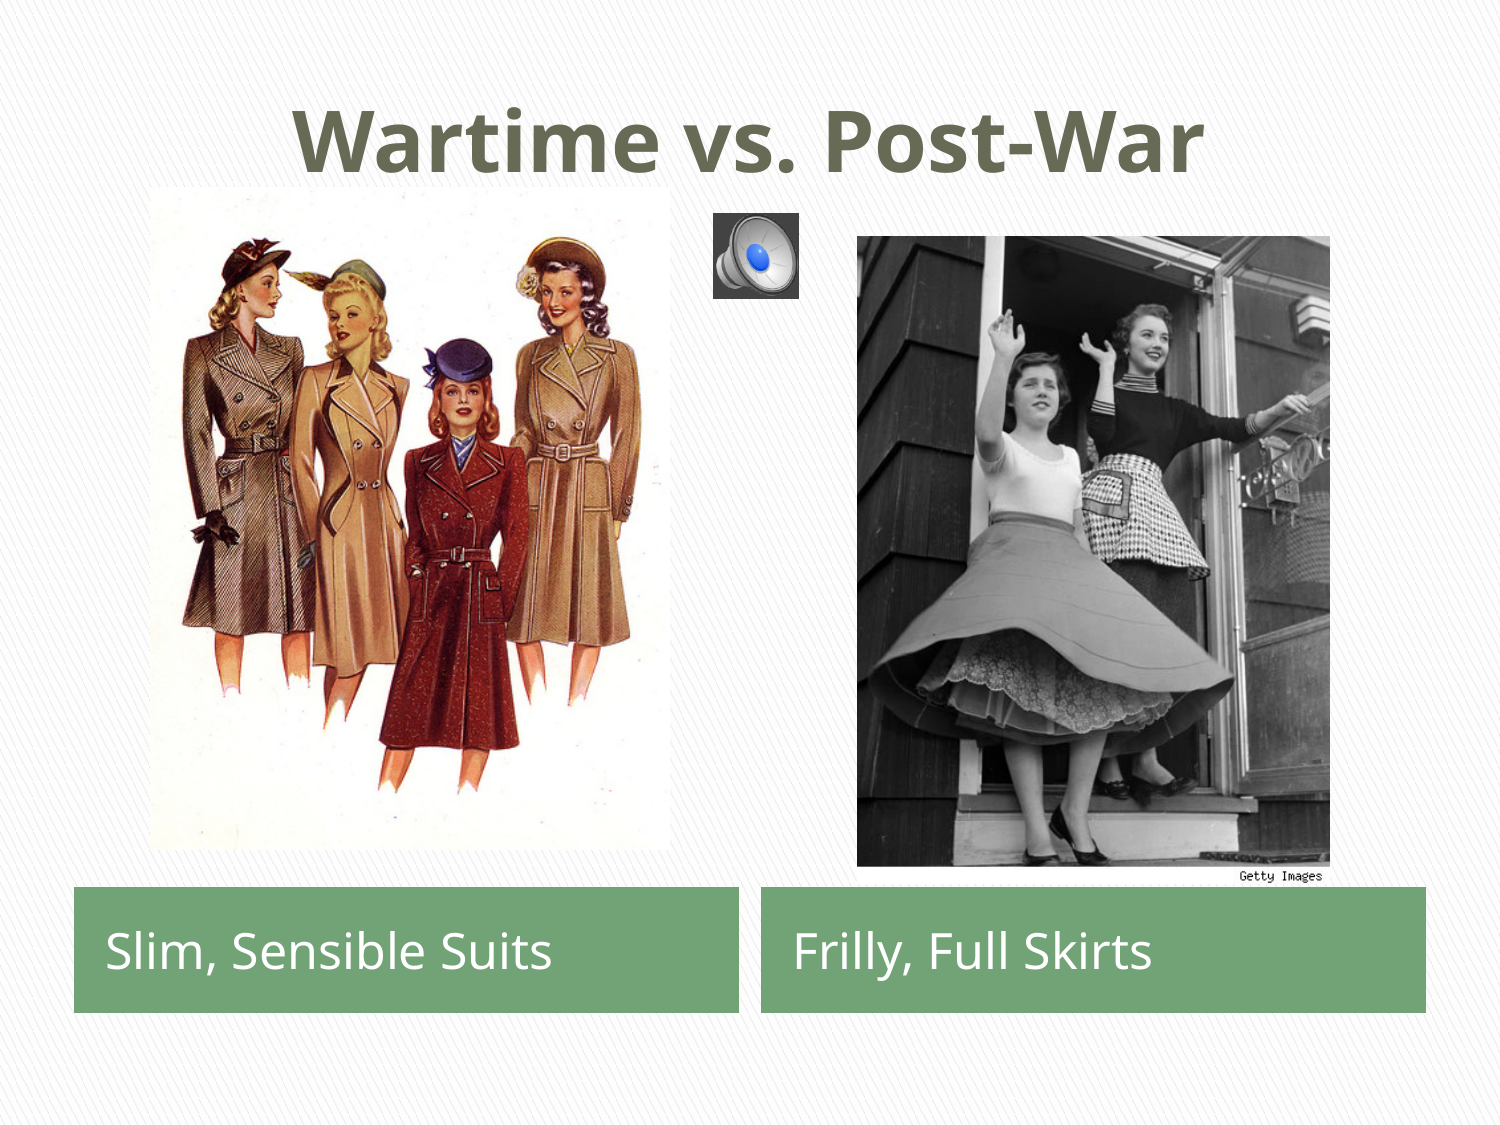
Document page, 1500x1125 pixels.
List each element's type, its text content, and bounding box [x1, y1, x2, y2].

list Frilly, Full Skirts [761, 887, 1426, 1013]
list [857, 236, 1330, 884]
picture [712, 212, 801, 301]
title Wartime vs. Post-War [75, 44, 1425, 233]
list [149, 187, 670, 851]
list Slim, Sensible Suits [74, 887, 739, 1013]
